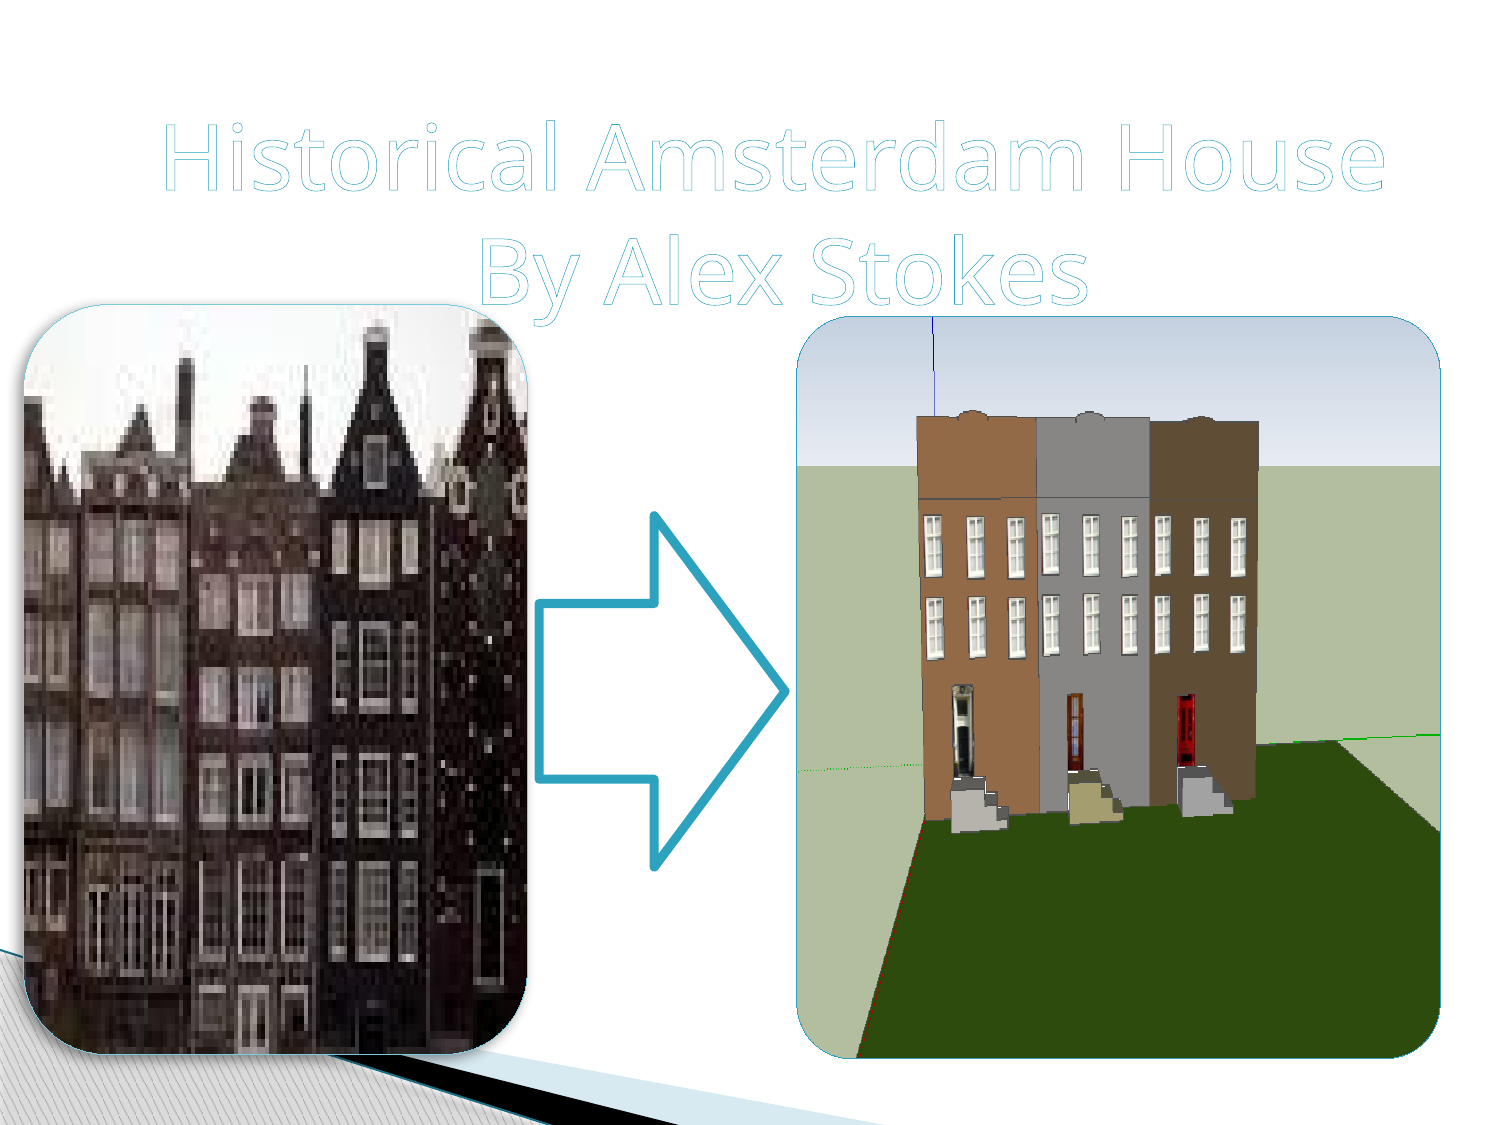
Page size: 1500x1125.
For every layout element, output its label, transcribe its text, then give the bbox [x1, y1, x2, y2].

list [796, 316, 1441, 1060]
text_box [534, 511, 790, 872]
text_box Historical Amsterdam House By Alex Stokes [18, 70, 1500, 331]
picture [23, 304, 528, 1055]
